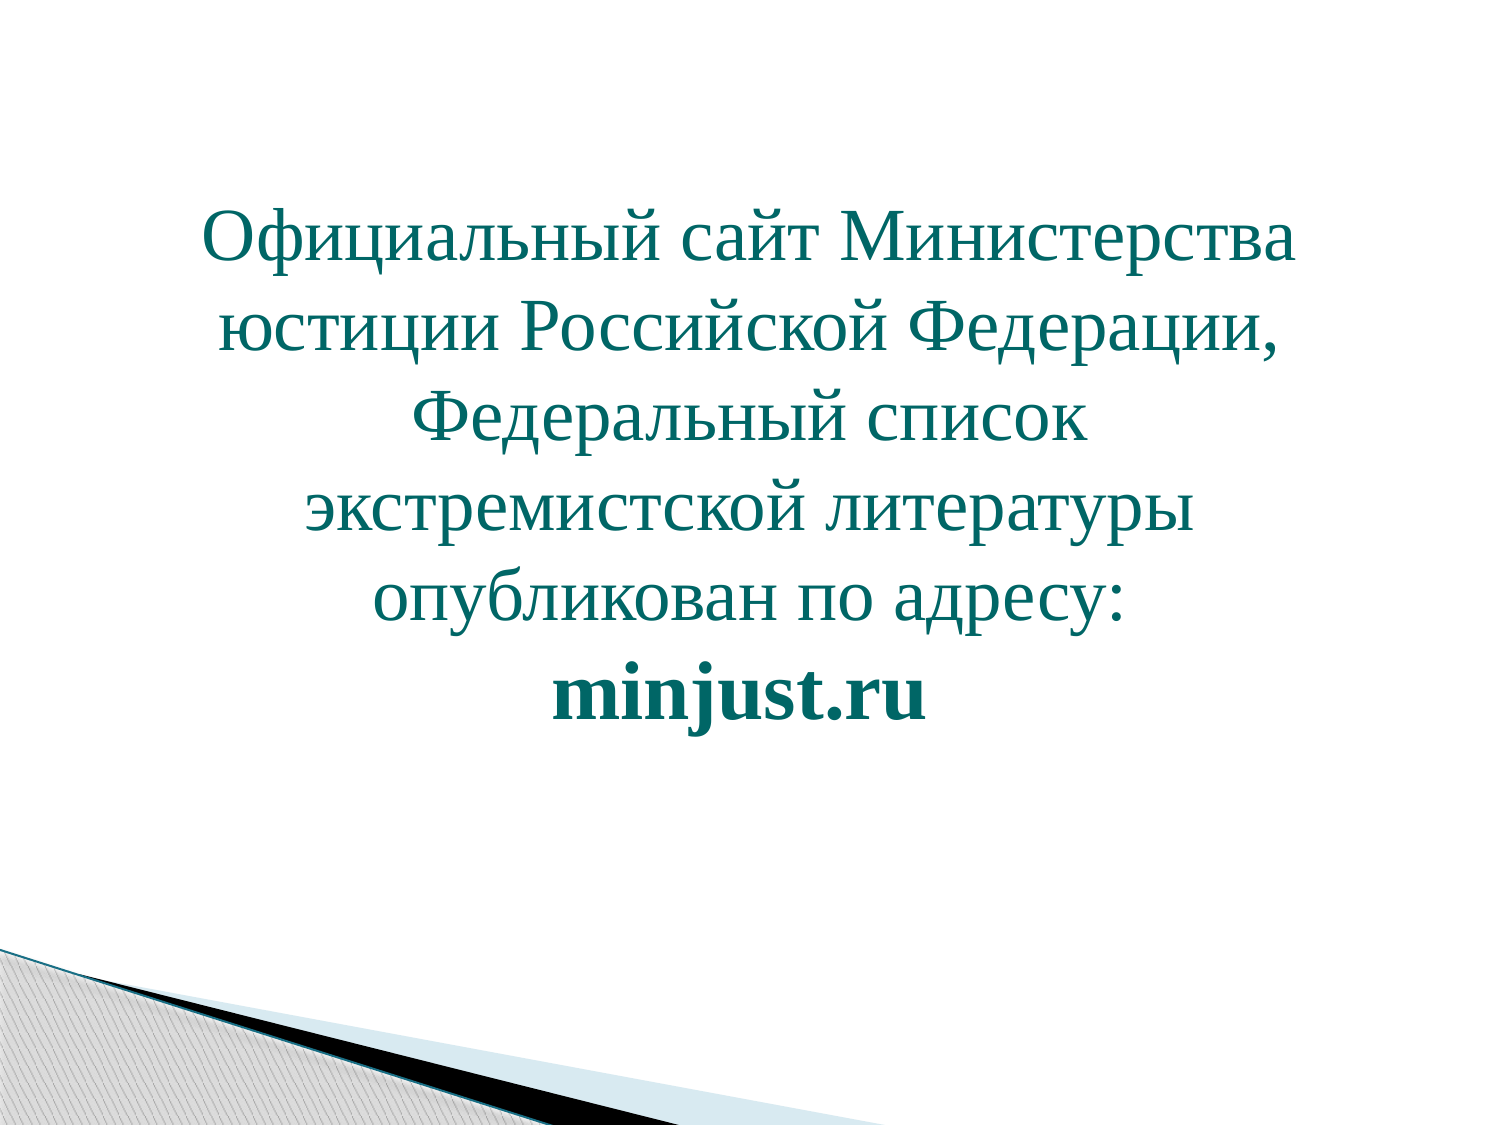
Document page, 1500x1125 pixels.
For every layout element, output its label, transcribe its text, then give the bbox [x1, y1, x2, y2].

text_box Официальный сайт Министерства юстиции Российской Федерации, Федеральный список экстремистской литературы опубликован по адресу: minjust.ru [149, 178, 1350, 744]
